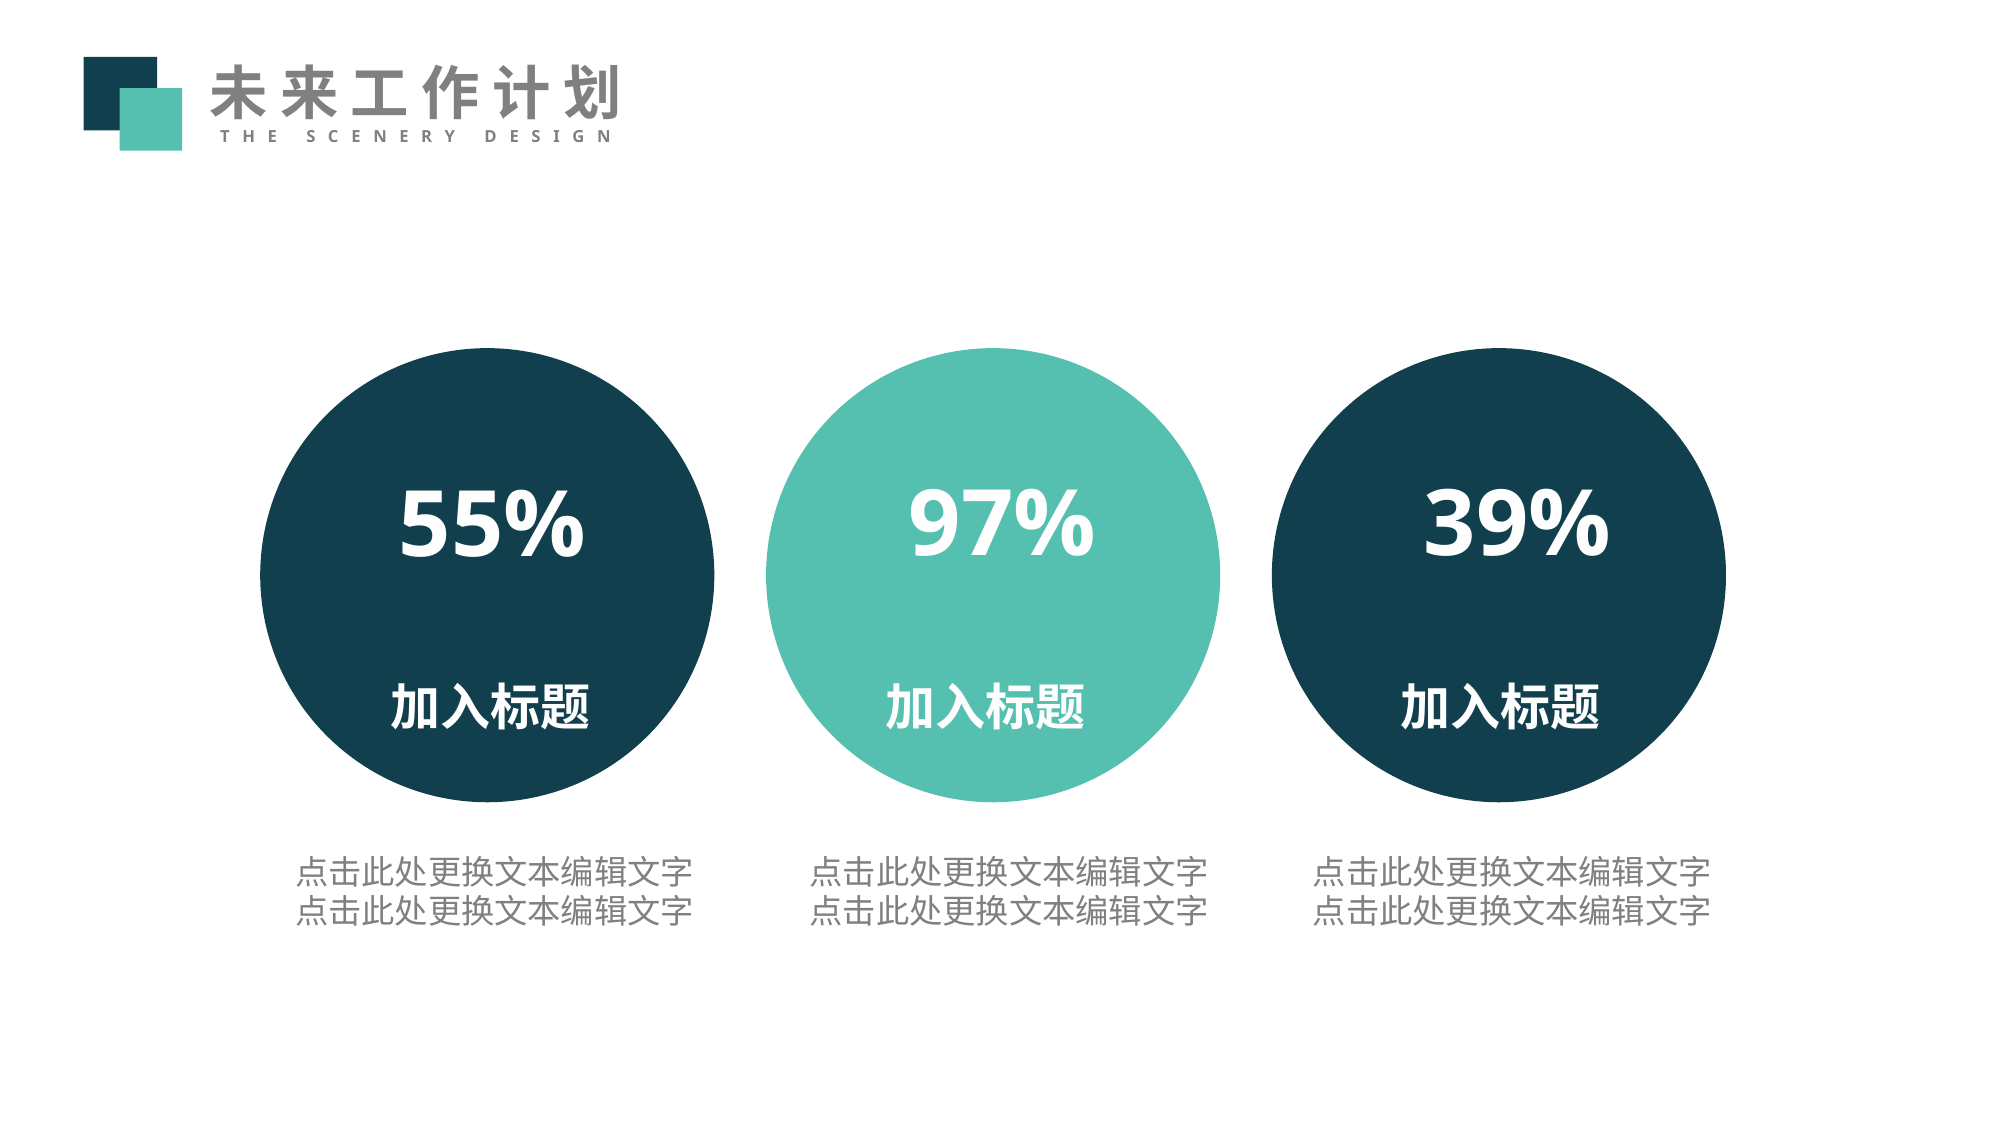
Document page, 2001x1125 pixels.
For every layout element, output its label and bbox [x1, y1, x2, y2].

text_box [260, 348, 1730, 940]
text_box [83, 48, 646, 155]
